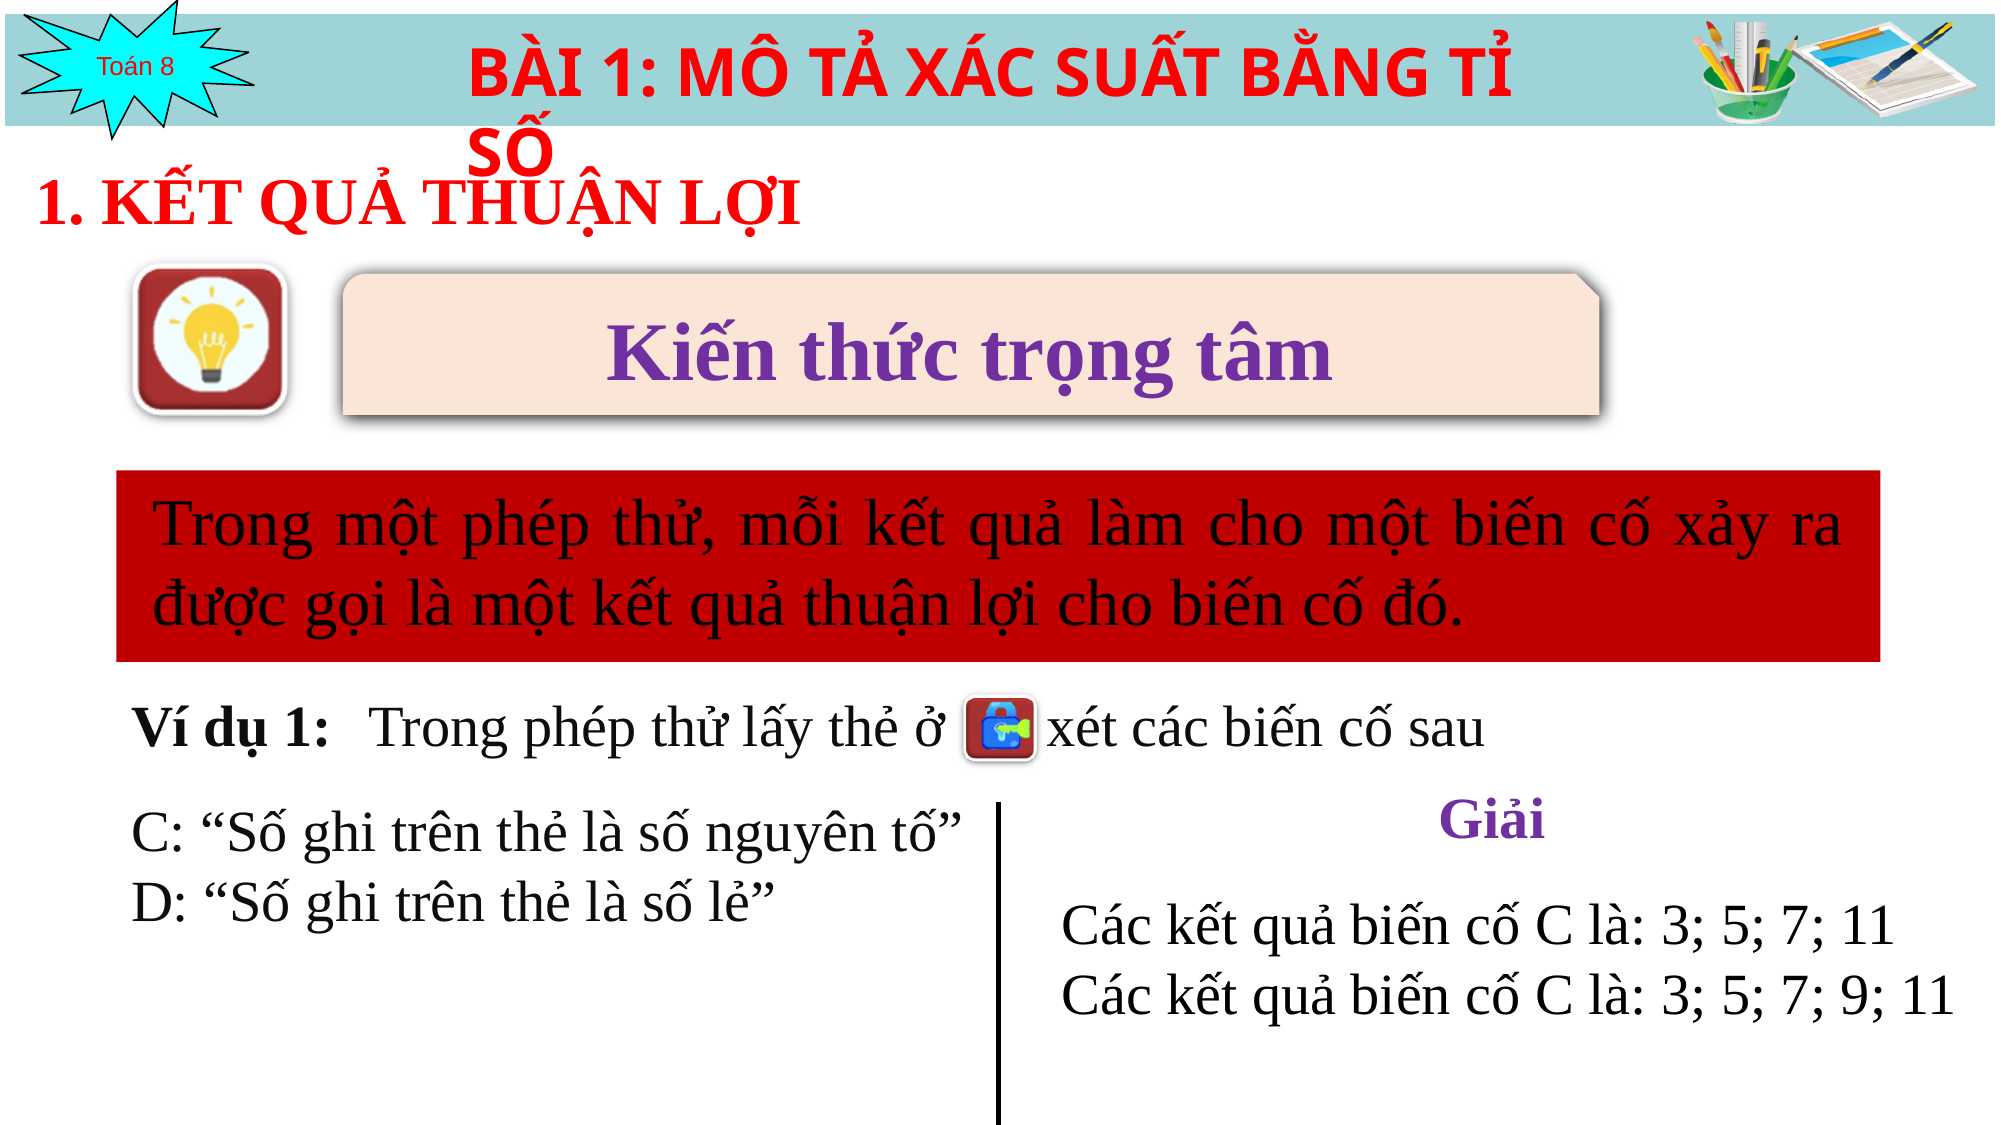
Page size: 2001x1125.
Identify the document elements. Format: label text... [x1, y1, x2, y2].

text_box [115, 469, 1881, 663]
text_box Trong phép thử lấy thẻ ở xét các biến cố sau [353, 681, 1571, 766]
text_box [342, 273, 1600, 415]
text_box Giải [1423, 772, 1571, 858]
text_box C: “Số ghi trên thẻ là số nguyên tố” D: “Số ghi trên thẻ là số lẻ” [116, 786, 1320, 941]
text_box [0, 0, 2000, 139]
text_box Trong một phép thử, mỗi kết quả làm cho một biến cố xảy ra được gọi là một kết quả thuận lợi cho biến cố đó. [138, 471, 1862, 647]
title 1. KẾT QUẢ THUẬN LỢI [20, 152, 1745, 254]
picture [116, 249, 306, 436]
text_box Ví dụ 1: [116, 681, 353, 766]
text_box Các kết quả biến cố C là: 3; 5; 7; 11 Các kết quả biến cố C là: 3; 5; 7; 9; 11 [1046, 878, 1977, 1104]
picture [952, 686, 1047, 773]
text_box BÀI 1: MÔ TẢ XÁC SUẤT BẰNG TỈ SỐ [452, 139, 1548, 198]
